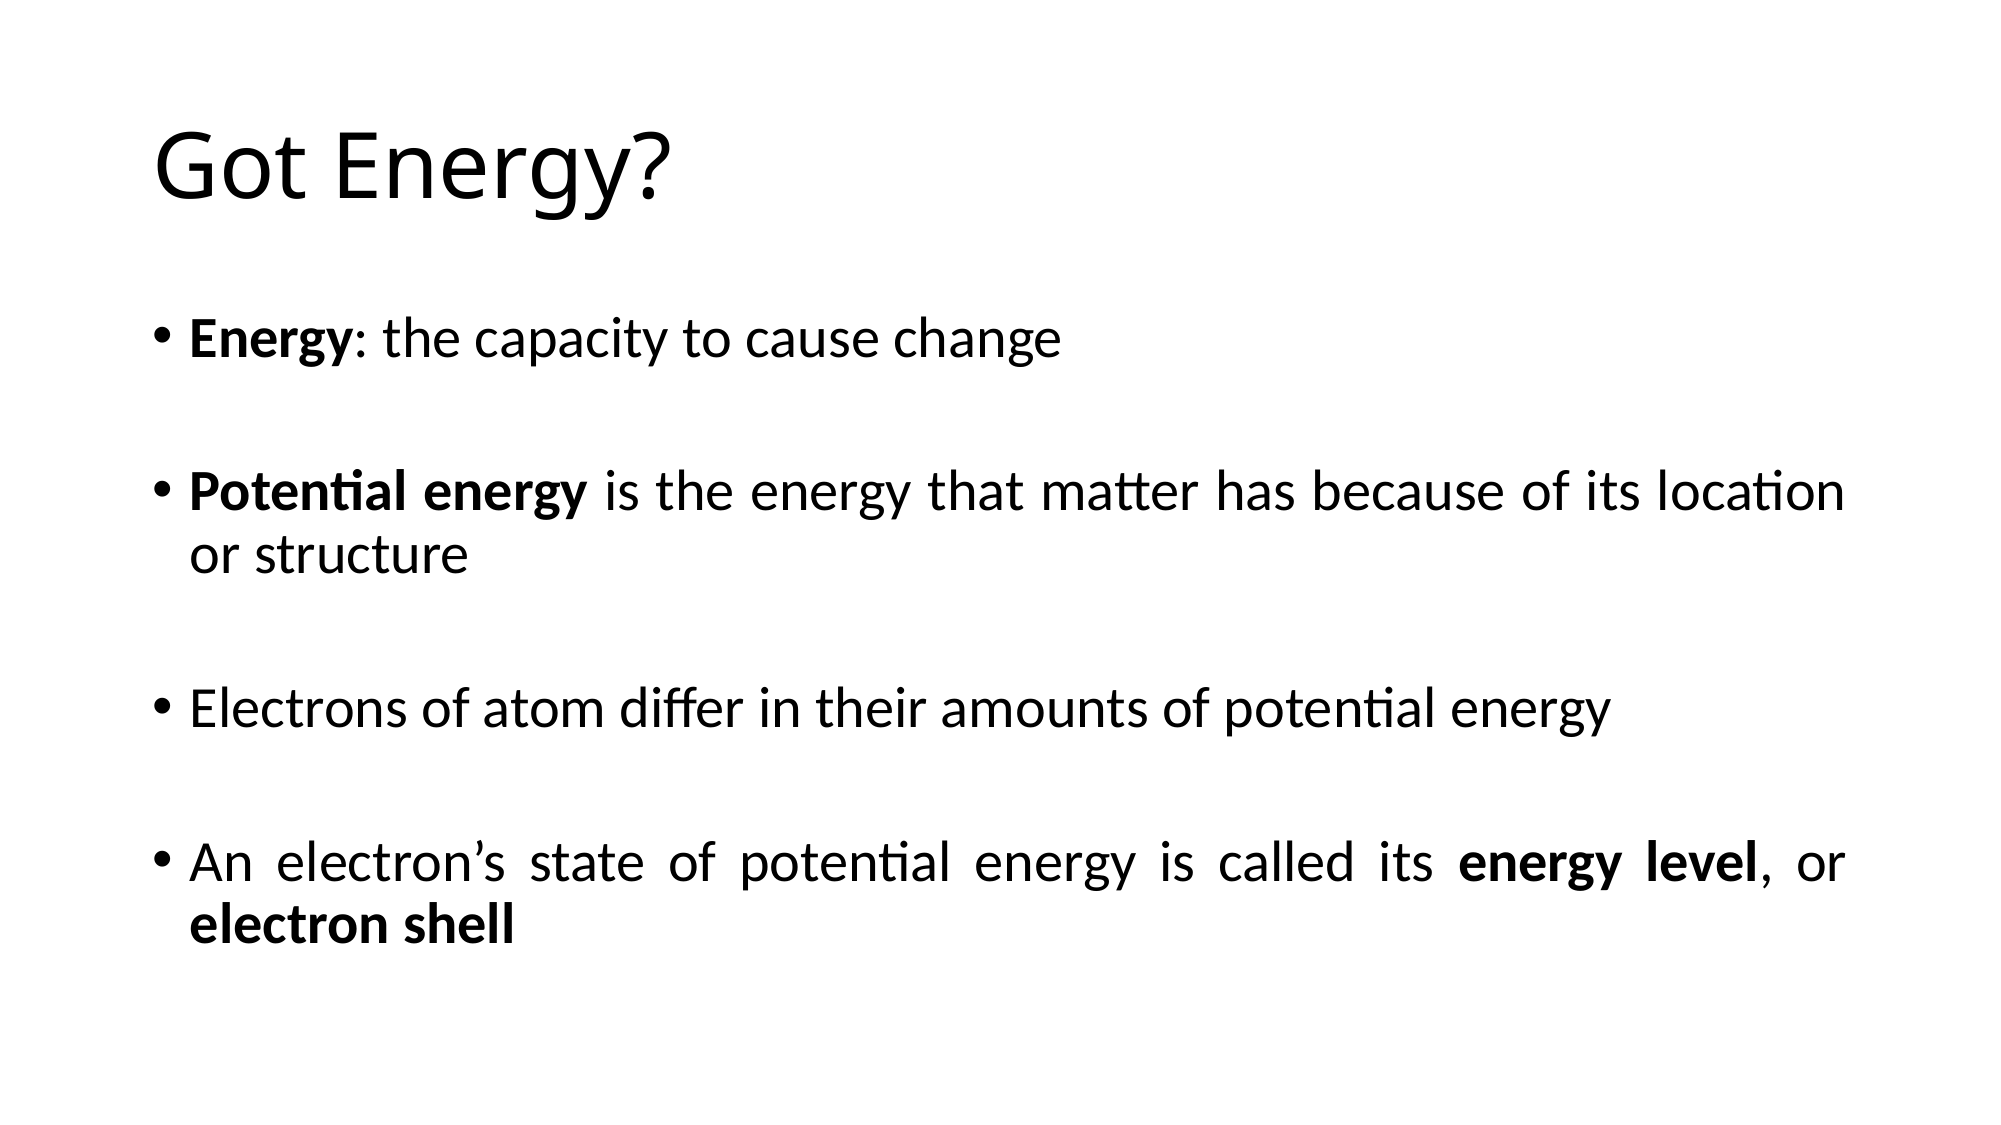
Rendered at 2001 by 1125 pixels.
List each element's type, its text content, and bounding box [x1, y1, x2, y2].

title Got Energy? [137, 59, 1863, 278]
list Energy: the capacity to cause change Potential energy is the energy that matter has because of its location or structure Electrons of atom differ in their amounts of potential energy An electron’s state of potential energy is called its energy level, or electron shell [137, 299, 1863, 1014]
